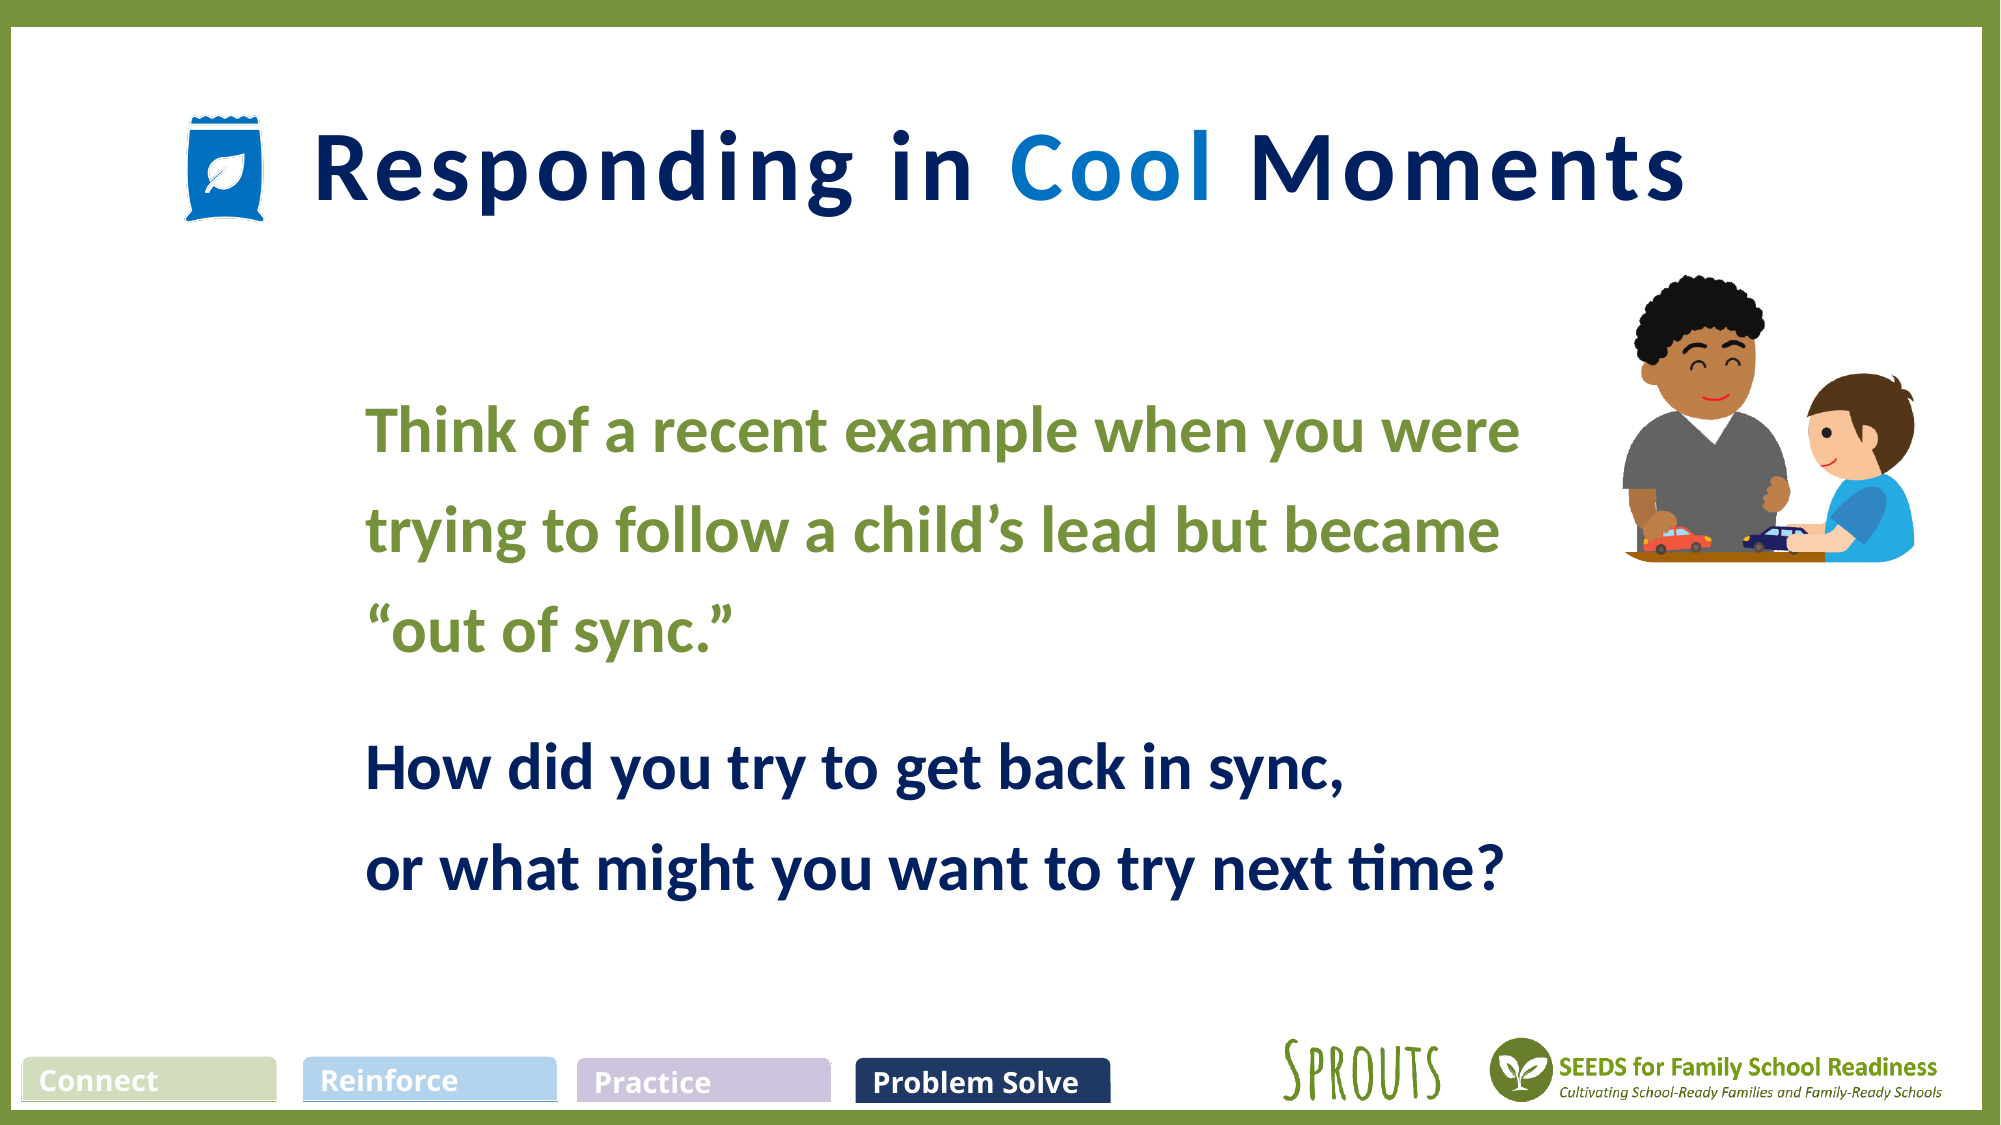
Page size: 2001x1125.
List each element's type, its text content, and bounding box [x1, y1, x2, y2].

picture [1487, 1035, 1955, 1110]
text_box [302, 1055, 558, 1101]
picture [1605, 262, 1927, 563]
title Responding in Cool Moments [48, 59, 1952, 278]
text_box [576, 1057, 832, 1103]
text_box [22, 1055, 278, 1101]
picture [149, 93, 300, 244]
picture [1271, 1027, 1453, 1110]
text_box Think of a recent example when you were trying to follow a child’s lead but became “out of sync.” How did you try to get back in sync, or what might you want to try next time? [350, 358, 1650, 911]
